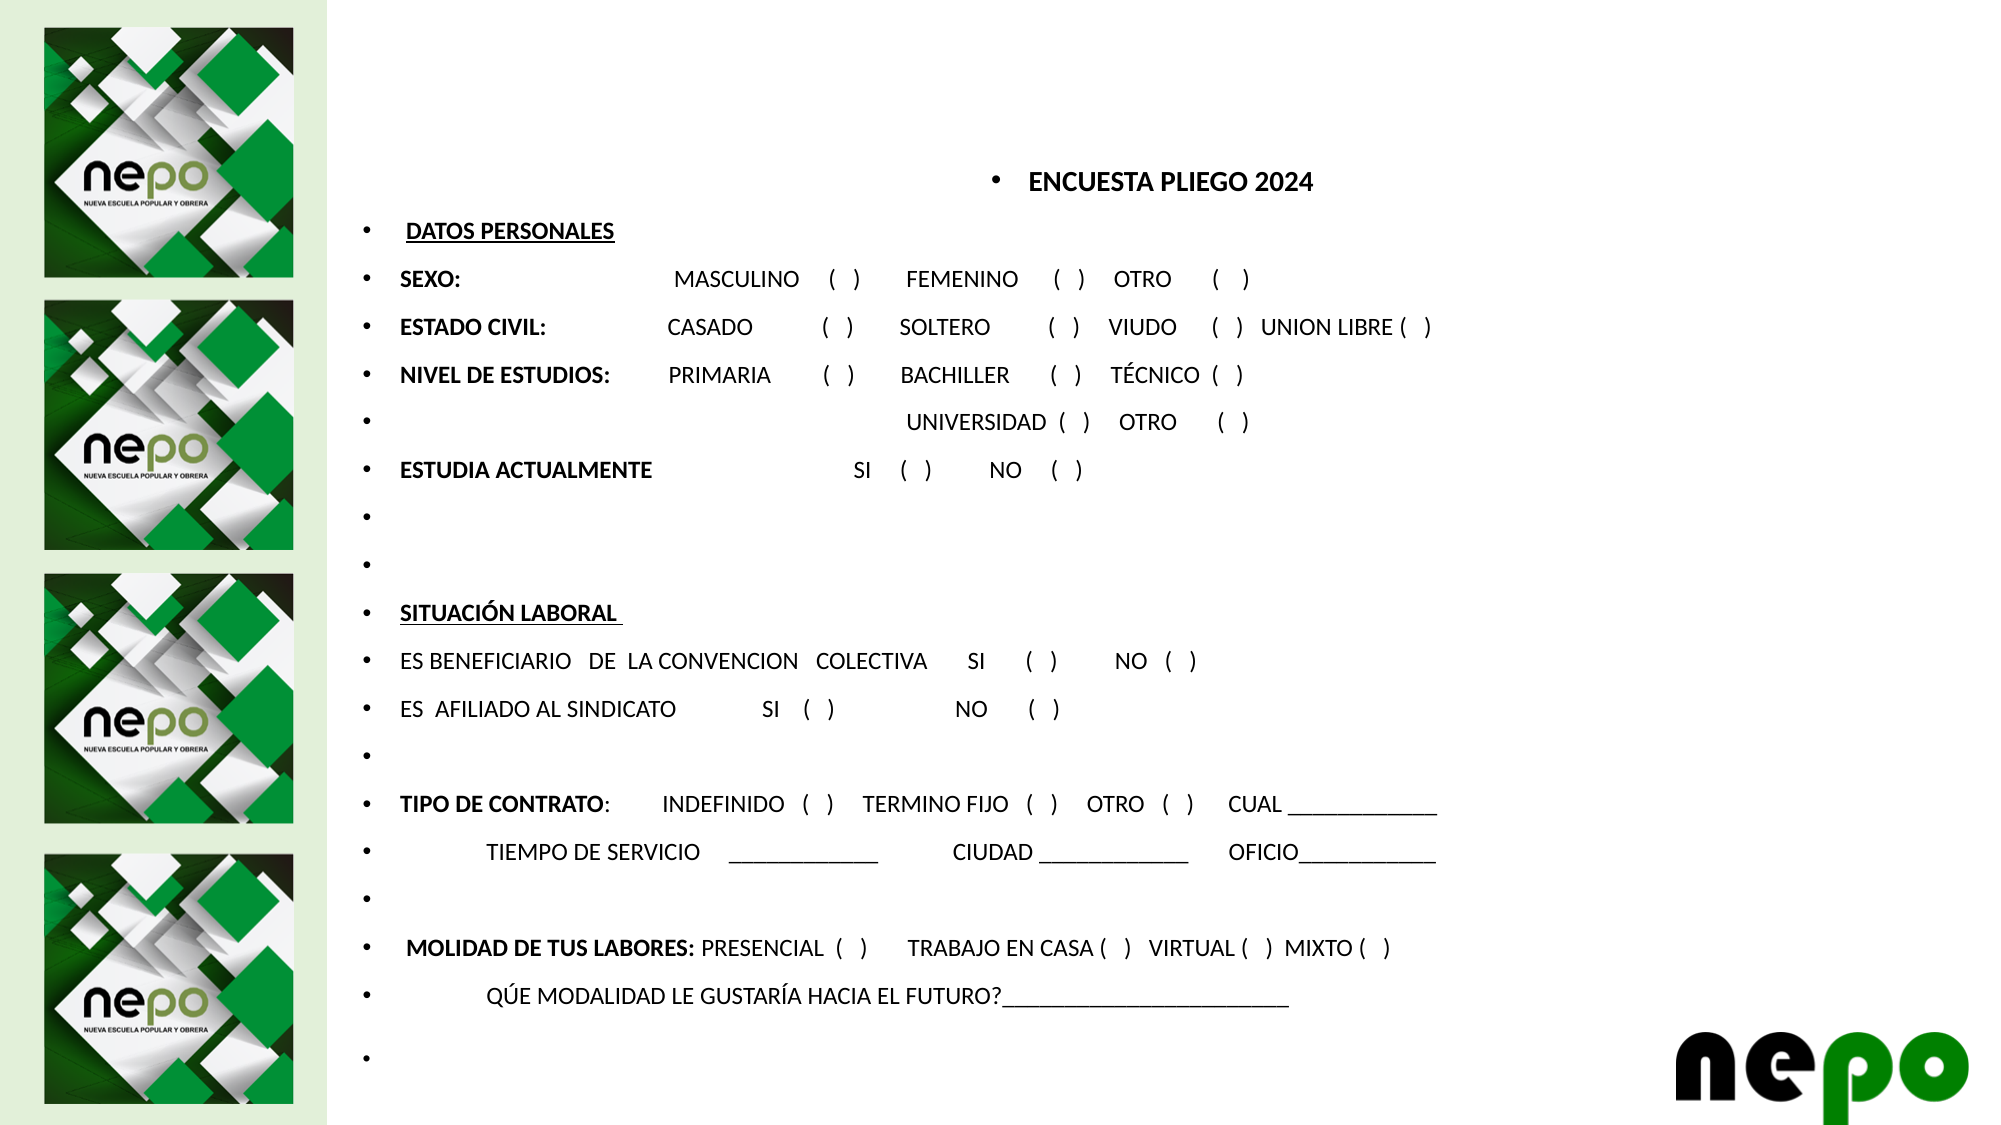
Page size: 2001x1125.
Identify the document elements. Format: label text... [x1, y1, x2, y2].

list ENCUESTA PLIEGO 2024 DATOS PERSONALES SEXO: MASCULINO ( ) FEMENINO ( ) OTRO ( ) ESTADO CIVIL: CASADO ( ) SOLTERO ( ) VIUDO ( ) UNION LIBRE ( ) NIVEL DE ESTUDIOS: PRIMARIA ( ) BACHILLER ( ) TÉCNICO ( ) UNIVERSIDAD ( ) OTRO ( ) ESTUDIA ACTUALMENTE SI ( ) NO ( ) SITUACIÓN LABORAL ES BENEFICIARIO DE LA CONVENCION COLECTIVA SI ( ) NO ( ) ES AFILIADO AL SINDICATO SI ( ) NO ( ) TIPO DE CONTRATO: INDEFINIDO ( ) TERMINO FIJO ( ) OTRO ( ) CUAL ____________ TIEMPO DE SERVICIO ____________ CIUDAD ____________ OFICIO___________ MOLIDAD DE TUS LABORES: PRESENCIAL ( ) TRABAJO EN CASA ( ) VIRTUAL ( ) MIXTO ( ) QÚE MODALIDAD LE GUSTARÍA HACIA EL FUTURO?_______________________ [347, 107, 1964, 1055]
picture [1676, 1032, 1969, 1125]
picture [0, 0, 327, 1125]
